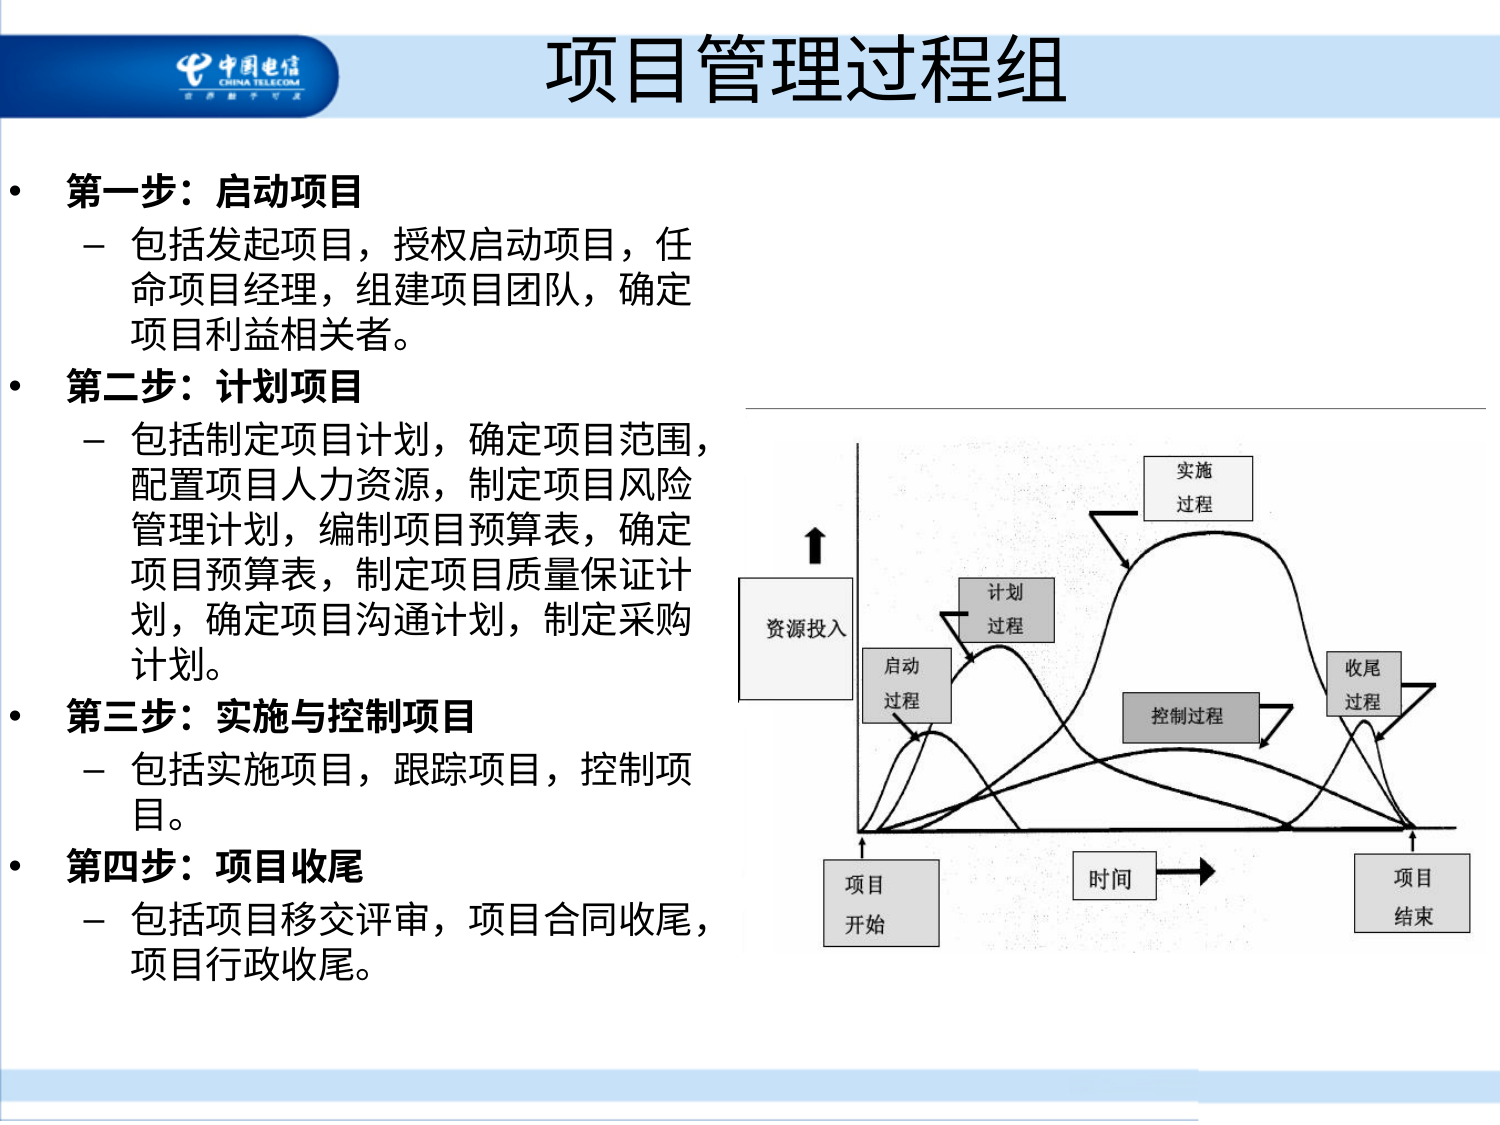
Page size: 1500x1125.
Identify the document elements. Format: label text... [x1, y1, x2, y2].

text_box 第一步：启动项目 包括发起项目，授权启动项目，任命项目经理，组建项目团队，确定项目利益相关者。 第二步：计划项目 包括制定项目计划，确定项目范围，配置项目人力资源，制定项目风险管理计划，编制项目预算表，确定项目预算表，制定项目质量保证计划，确定项目沟通计划，制定采购计划。 第三步：实施与控制项目 包括实施项目，跟踪项目，控制项目。 第四步：项目收尾 包括项目移交评审，项目合同收尾，项目行政收尾。 [0, 160, 715, 1012]
picture [0, 0, 1500, 1121]
picture [0, 0, 132, 160]
title 项目管理过程组 [132, 0, 1483, 162]
